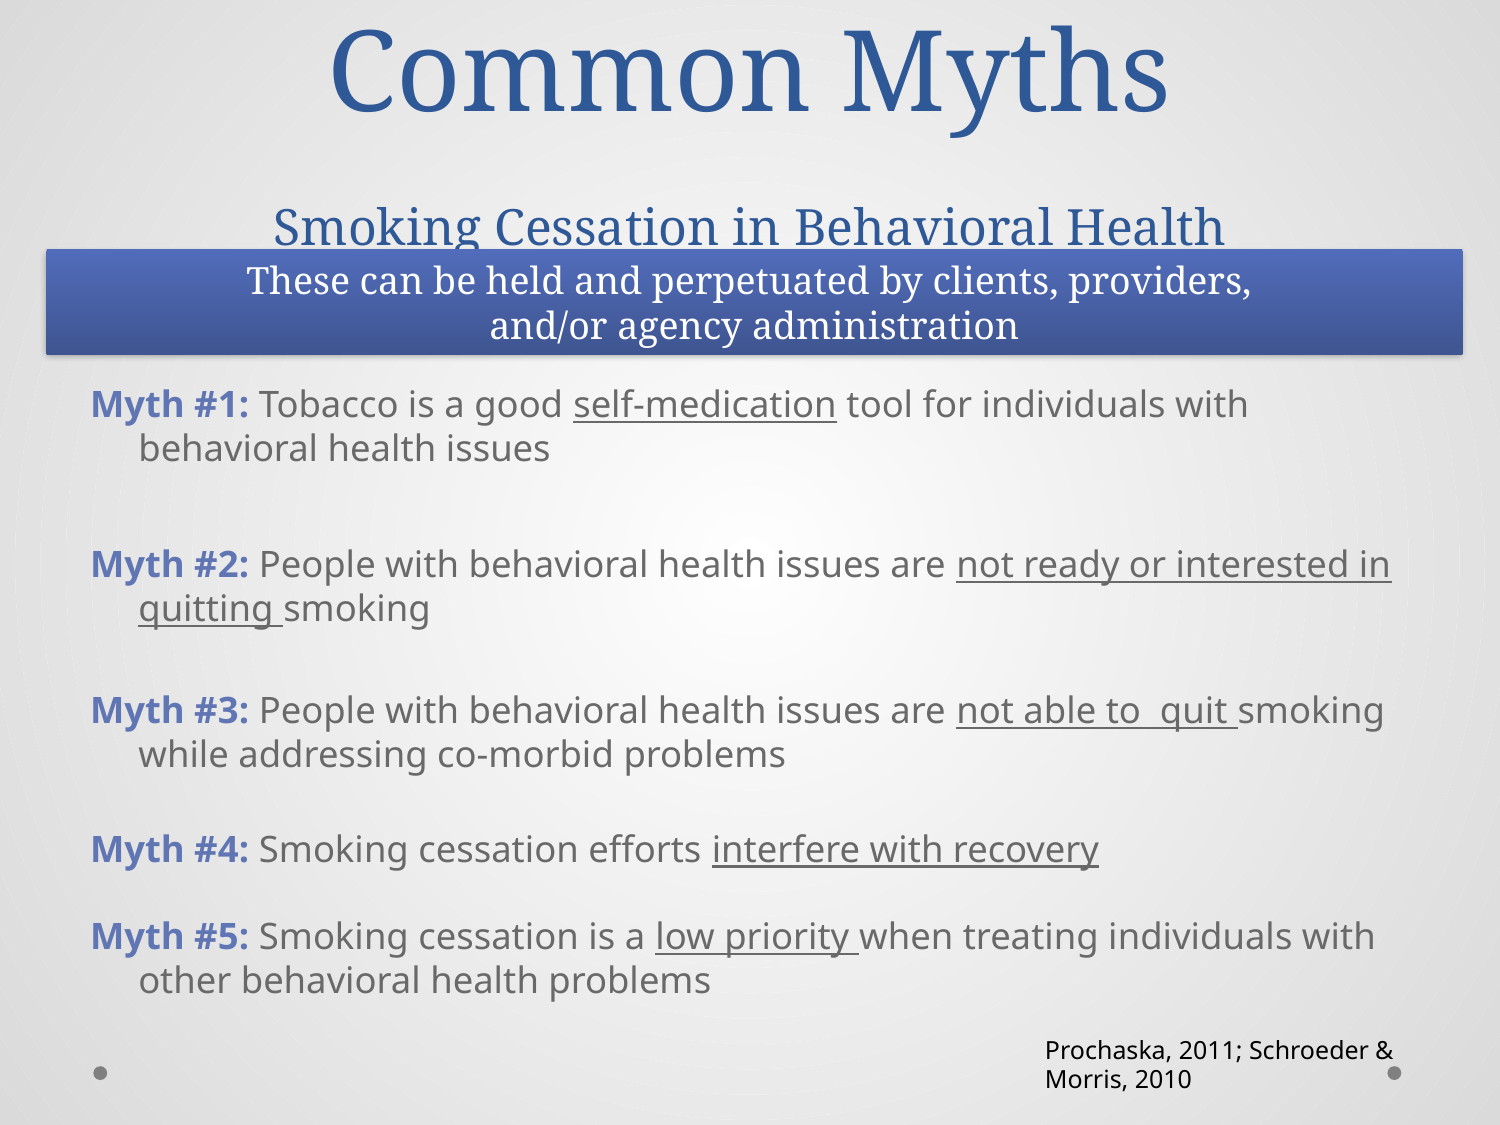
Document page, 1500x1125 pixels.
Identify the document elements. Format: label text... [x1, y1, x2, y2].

title Common Myths Smoking Cessation in Behavioral Health [75, 0, 1425, 247]
text_box These can be held and perpetuated by clients, providers, and/or agency administration [46, 249, 1463, 355]
footer Prochaska, 2011; Schroeder & Morris, 2010 [1037, 1025, 1475, 1104]
list Myth #1: Tobacco is a good self-medication tool for individuals with behavioral health issues Myth #2: People with behavioral health issues are not ready or interested in quitting smoking Myth #3: People with behavioral health issues are not able to quit smoking while addressing co-morbid problems Myth #4: Smoking cessation efforts interfere with recovery Myth #5: Smoking cessation is a low priority when treating individuals with other behavioral health problems [75, 363, 1425, 1013]
